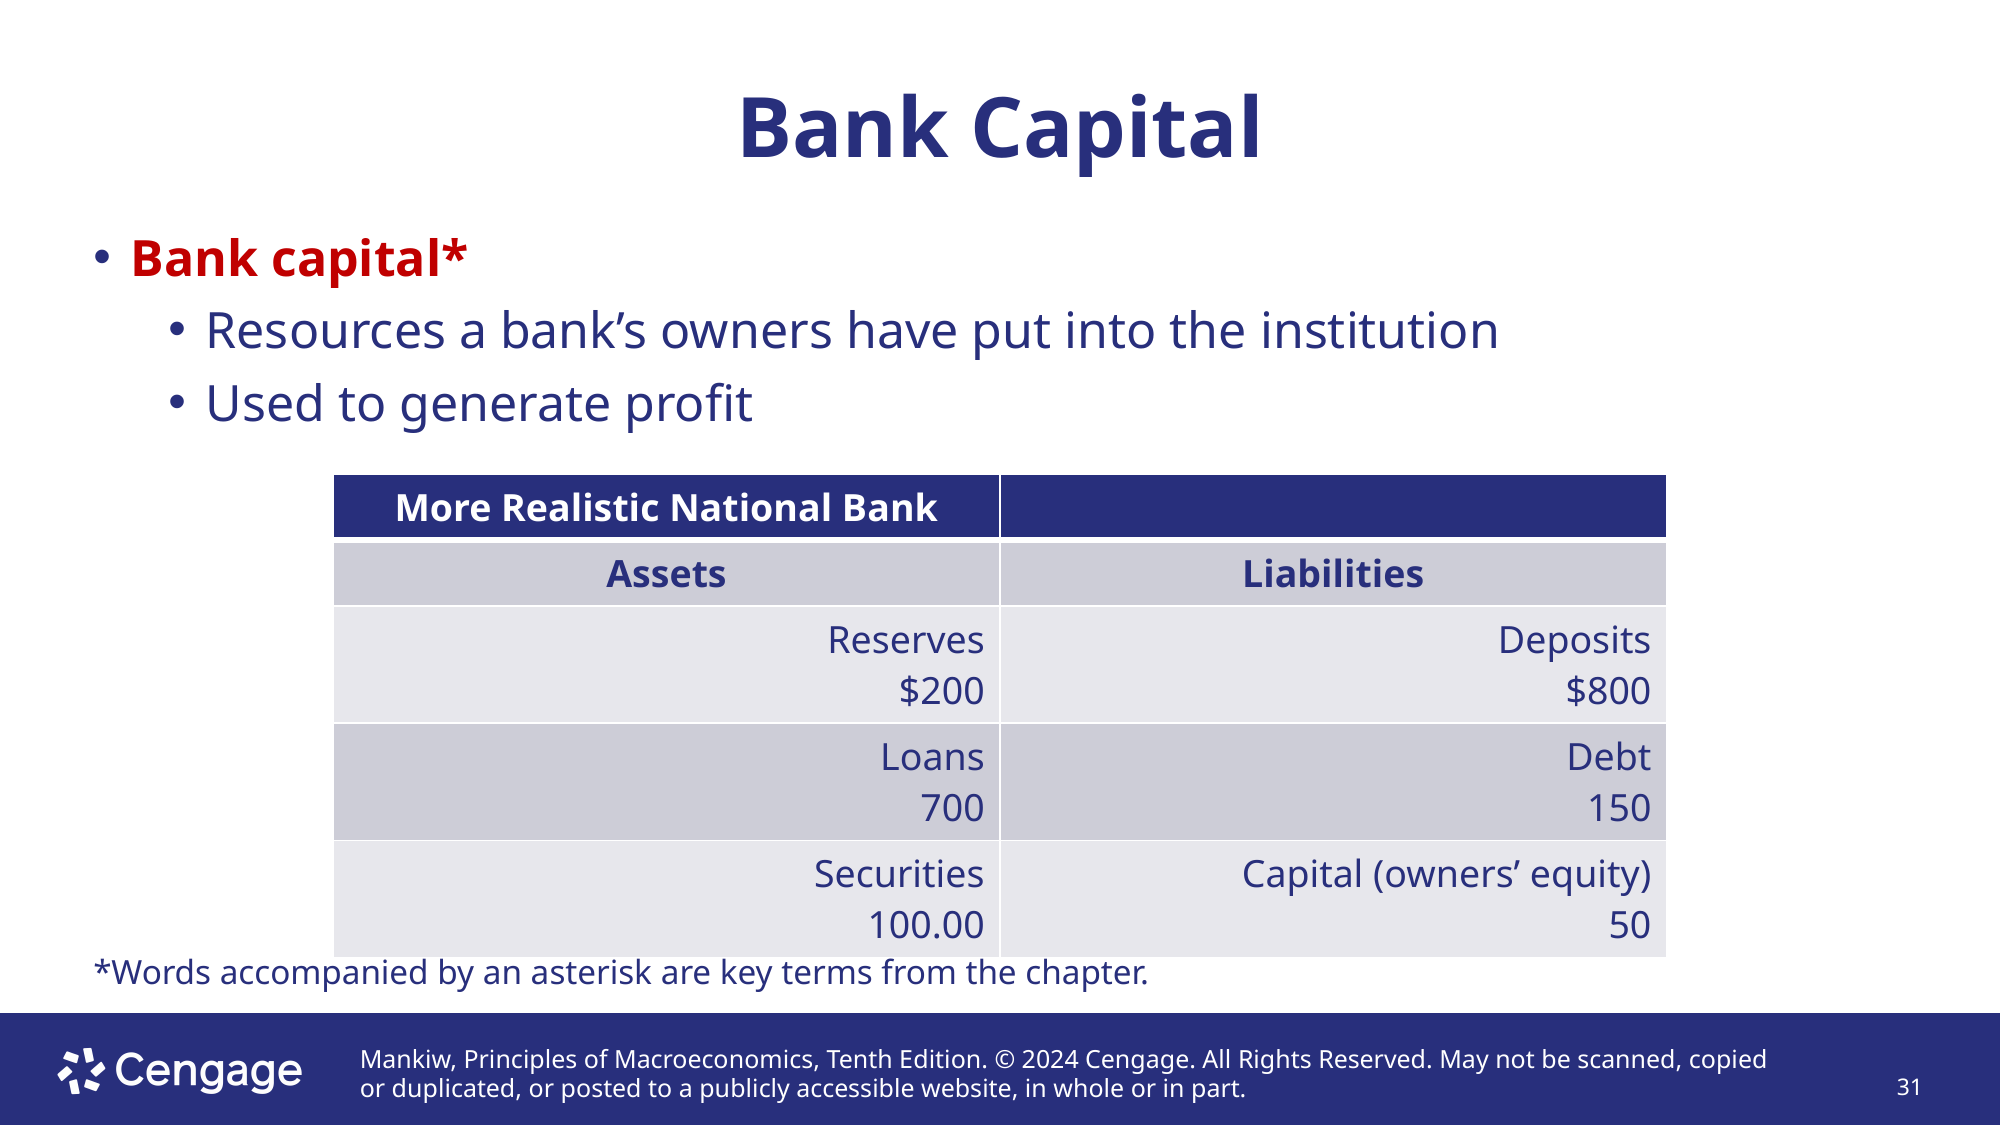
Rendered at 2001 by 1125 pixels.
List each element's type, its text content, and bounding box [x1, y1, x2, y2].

table_cell Reserves $200 [334, 607, 999, 722]
title Bank Capital [78, 77, 1923, 278]
table_cell Debt 150 [1001, 724, 1666, 840]
table_cell Capital (owners’ equity) 50 [1001, 841, 1666, 943]
list Bank capital* Resources a bank’s owners have put into the institution Used to generate profit [78, 218, 1922, 444]
table_cell Liabilities [1001, 543, 1666, 605]
list *Words accompanied by an asterisk are key terms from the chapter. [78, 943, 1922, 989]
table_header [1001, 475, 1666, 537]
table_cell Securities 100.00 [334, 841, 999, 943]
table_cell Assets [334, 543, 999, 605]
table_cell Deposits $800 [1001, 607, 1666, 722]
table_header More Realistic National Bank [334, 475, 999, 537]
table_cell Loans 700 [334, 724, 999, 840]
picture [30, 1020, 329, 1122]
